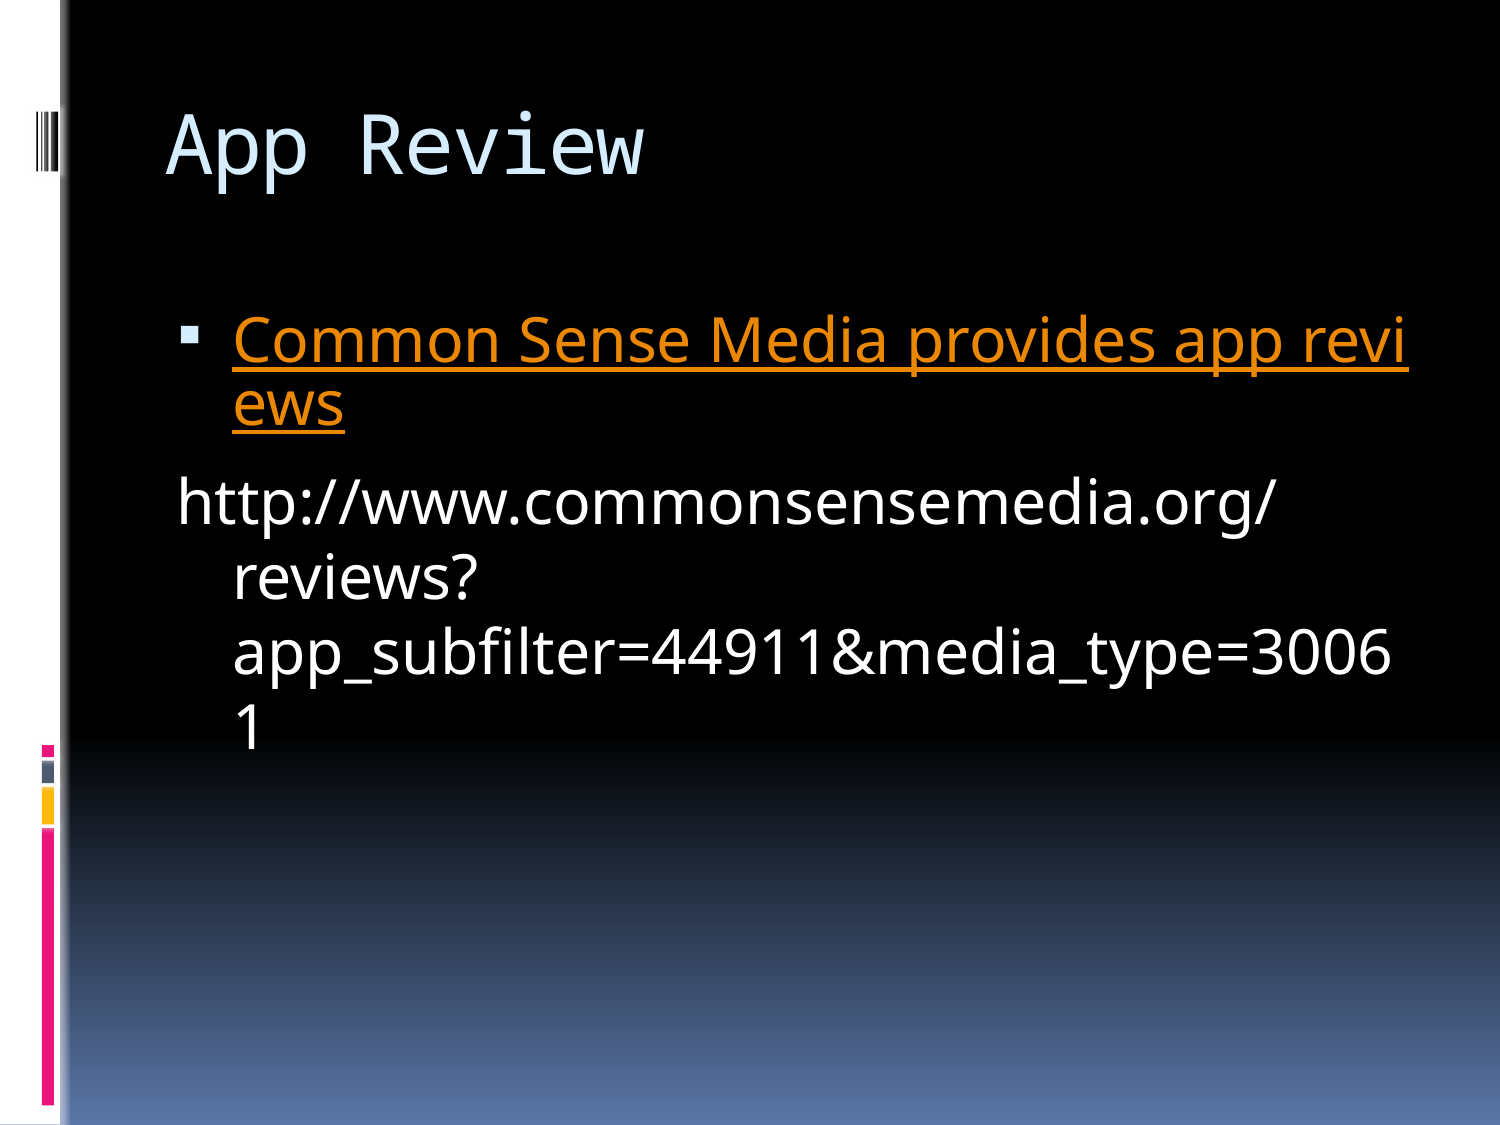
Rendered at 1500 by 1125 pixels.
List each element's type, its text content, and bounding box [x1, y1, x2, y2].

title App Review [150, 83, 1425, 234]
list Common Sense Media provides app reviews http://www.commonsensemedia.org/reviews?app_subfilter=44911&media_type=30061 [150, 292, 1425, 1043]
